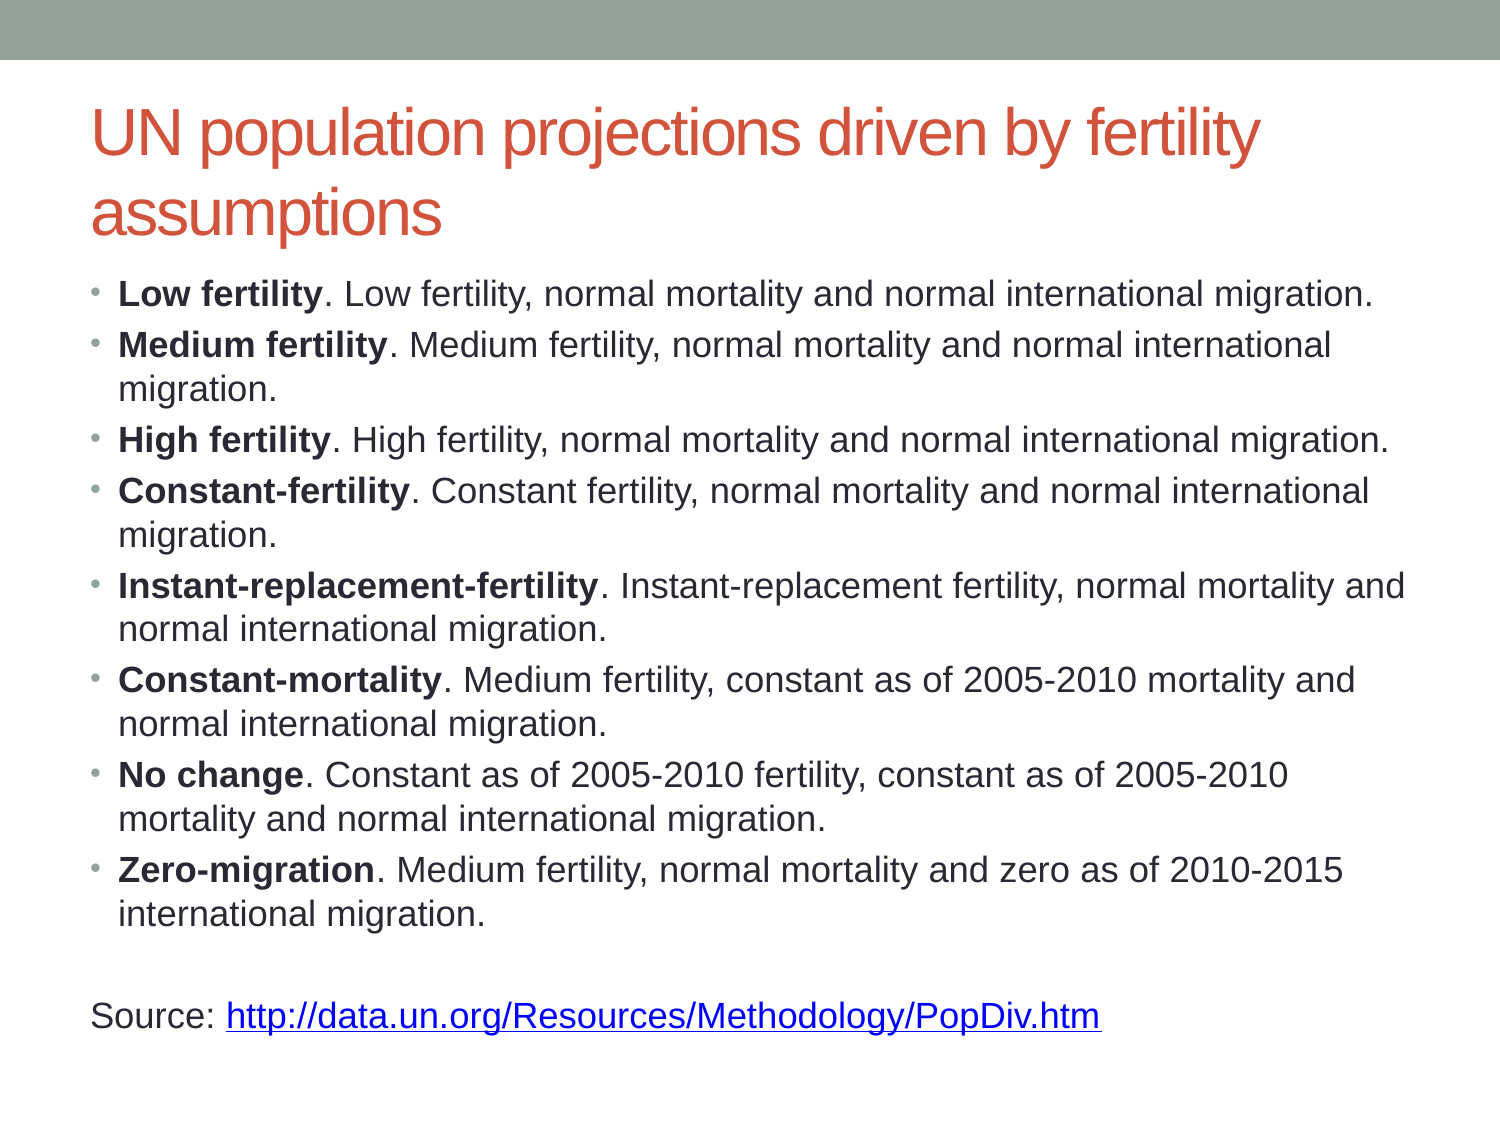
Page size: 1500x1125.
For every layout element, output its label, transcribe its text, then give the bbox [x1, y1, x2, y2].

list Low fertility. Low fertility, normal mortality and normal international migration. Medium fertility. Medium fertility, normal mortality and normal international migration. High fertility. High fertility, normal mortality and normal international migration. Constant-fertility. Constant fertility, normal mortality and normal international migration. Instant-replacement-fertility. Instant-replacement fertility, normal mortality and normal international migration. Constant-mortality. Medium fertility, constant as of 2005-2010 mortality and normal international migration. No change. Constant as of 2005-2010 fertility, constant as of 2005-2010 mortality and normal international migration. Zero-migration. Medium fertility, normal mortality and zero as of 2010-2015 international migration. Source: http://data.un.org/Resources/Methodology/PopDiv.htm [75, 262, 1425, 1063]
title UN population projections driven by fertility assumptions [75, 87, 1425, 250]
